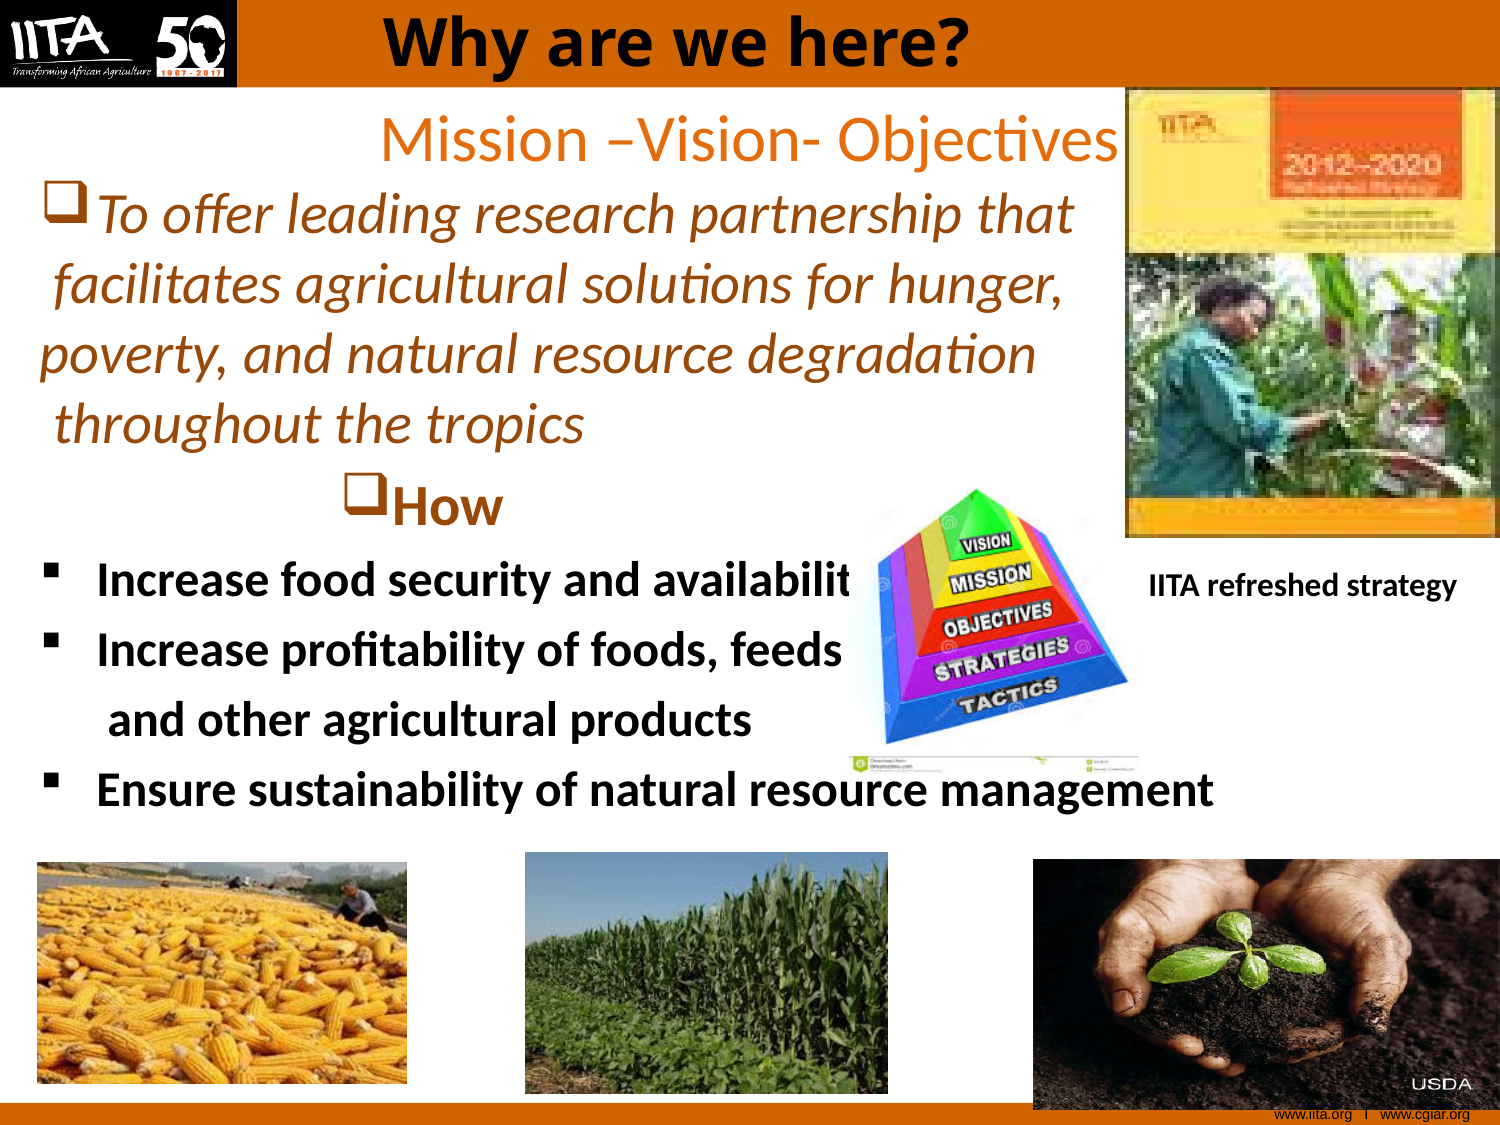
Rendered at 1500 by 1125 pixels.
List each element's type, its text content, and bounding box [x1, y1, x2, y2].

picture [36, 861, 407, 1085]
list Mission –Vision- Objectives To offer leading research partnership that facilitates agricultural solutions for hunger, poverty, and natural resource degradation throughout the tropics How Increase food security and availability IITA refreshed strategy Increase profitability of foods, feeds and other agricultural products Ensure sustainability of natural resource management [24, 87, 1475, 1100]
title Why are we here? [262, 0, 1475, 87]
picture [1032, 858, 1500, 1111]
picture [11, 15, 225, 79]
picture [849, 86, 1500, 776]
picture [524, 852, 888, 1094]
